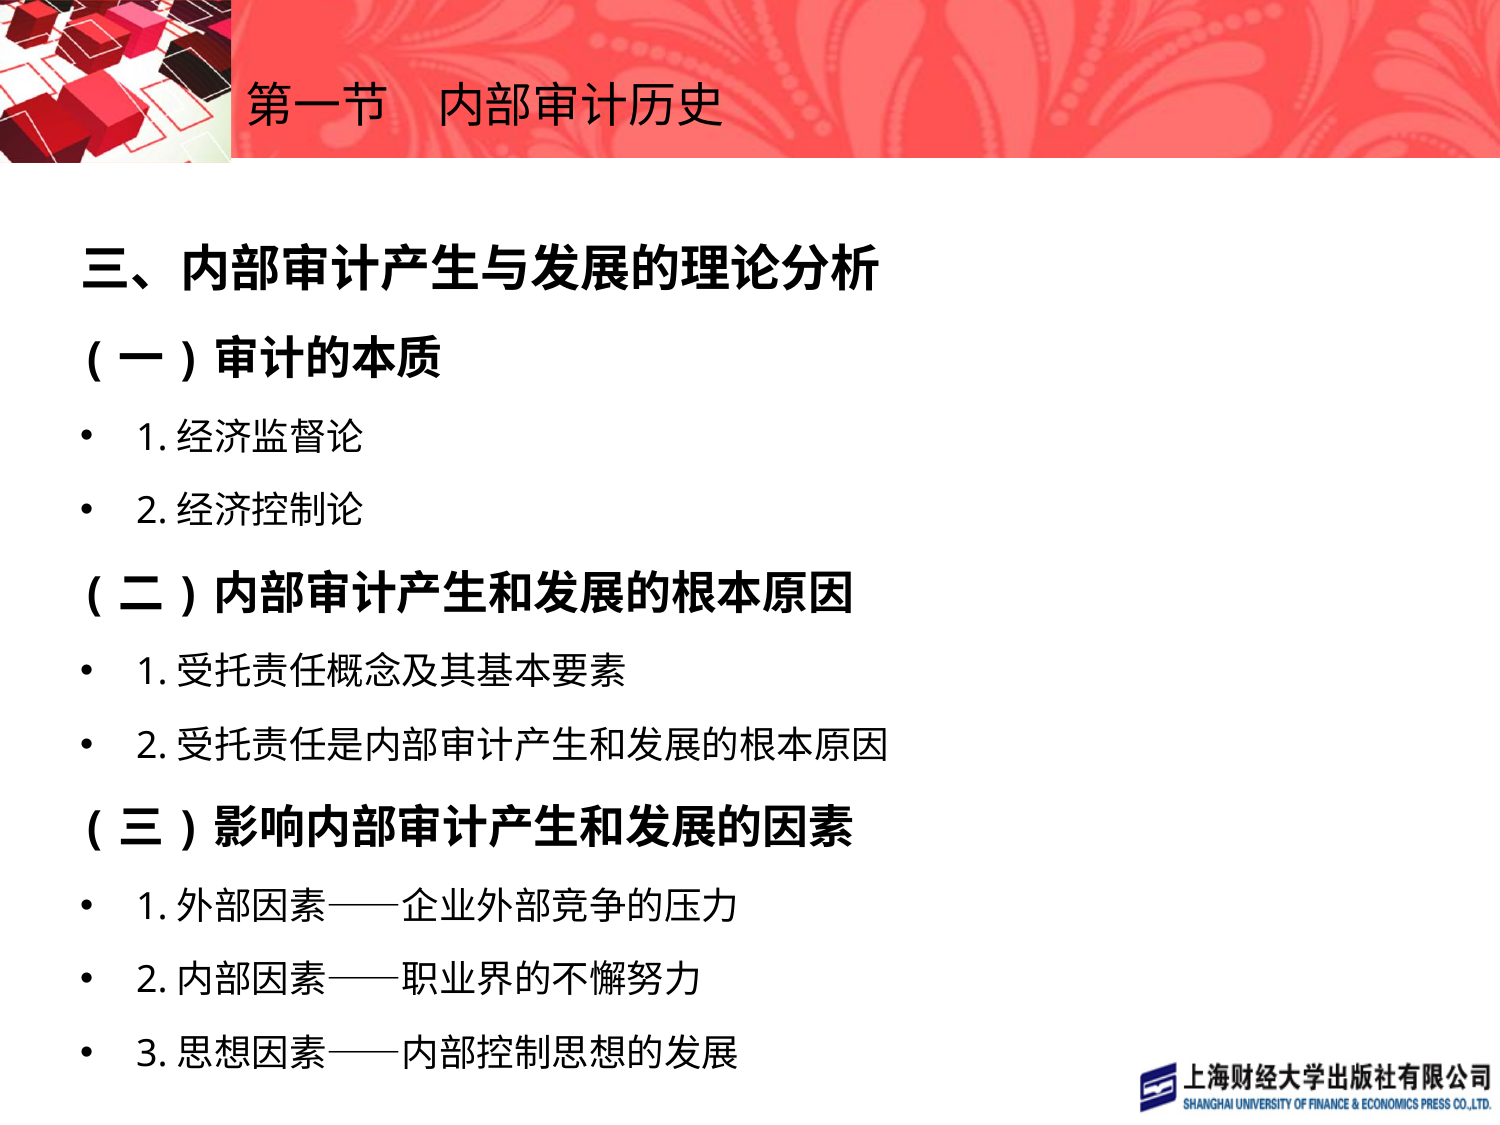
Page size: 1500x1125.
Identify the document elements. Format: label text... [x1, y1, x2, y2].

picture [1139, 1058, 1495, 1118]
title 第一节 内部审计历史 [230, 45, 1461, 161]
list 三、内部审计产生与发展的理论分析 (一)审计的本质 1.经济监督论 2.经济控制论 (二)内部审计产生和发展的根本原因 1.受托责任概念及其基本要素 2.受托责任是内部审计产生和发展的根本原因 (三)影响内部审计产生和发展的因素 1.外部因素——企业外部竞争的压力 2.内部因素——职业界的不懈努力 3.思想因素——内部控制思想的发展 [64, 208, 1425, 1047]
